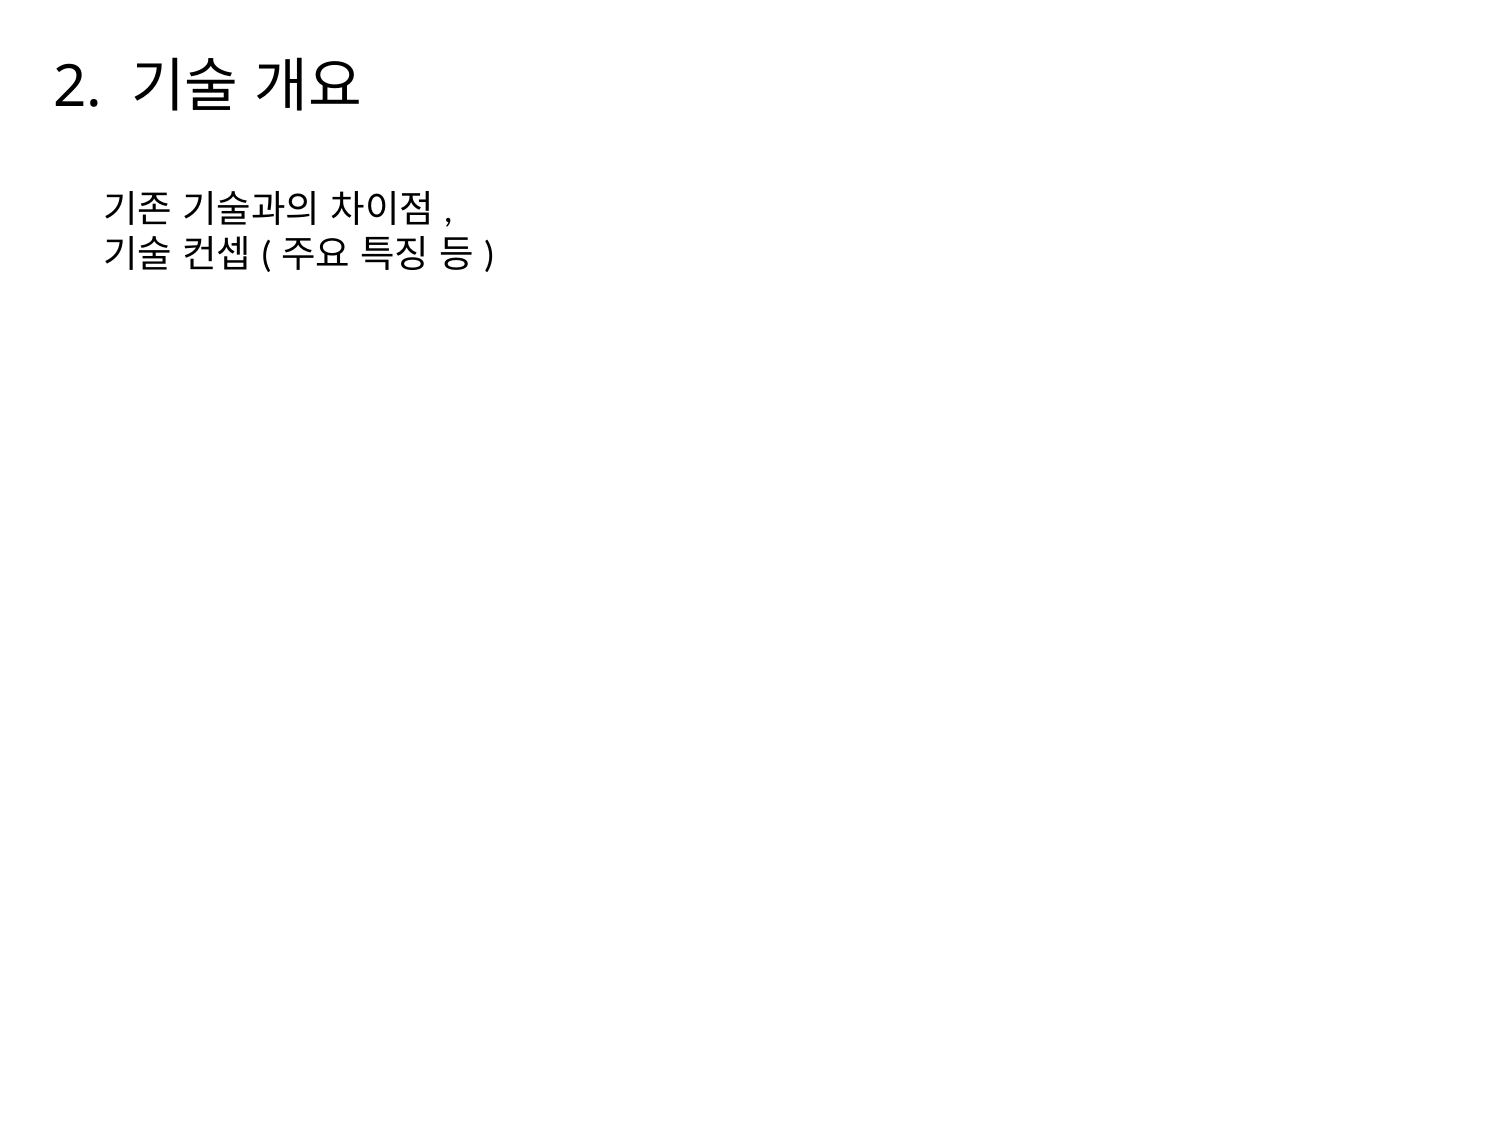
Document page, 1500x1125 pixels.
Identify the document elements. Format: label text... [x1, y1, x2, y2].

text_box 기존 기술과의 차이점, 기술 컨셉(주요 특징 등) [88, 177, 510, 283]
title 2. 기술 개요 [38, 50, 1453, 126]
